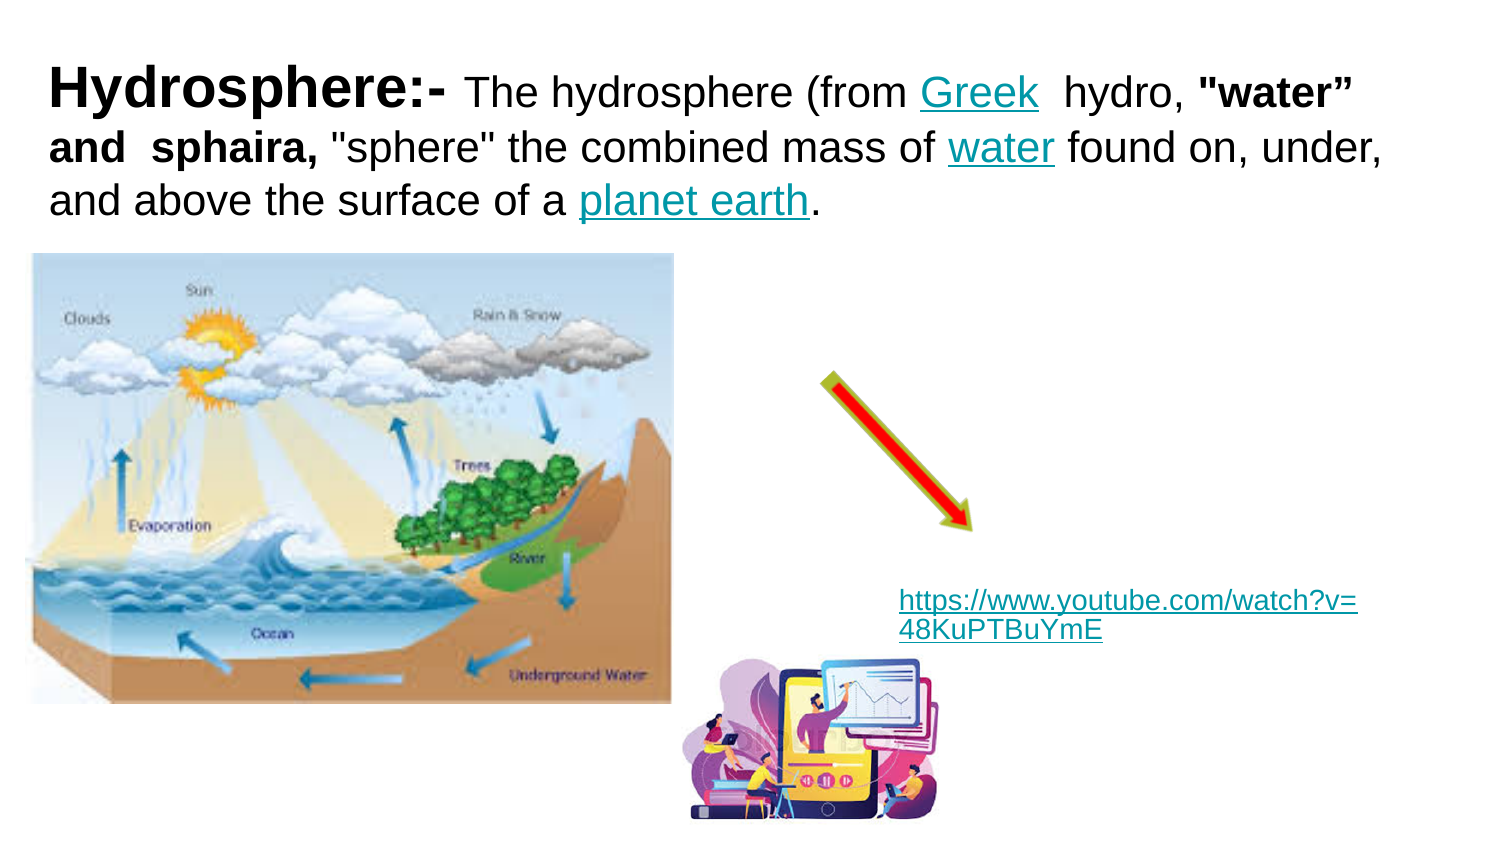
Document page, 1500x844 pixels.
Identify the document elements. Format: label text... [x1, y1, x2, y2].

picture [793, 365, 1007, 544]
text_box https://www.youtube.com/watch?v=48KuPTBuYmE [884, 574, 1377, 625]
picture [672, 645, 950, 831]
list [24, 253, 674, 704]
title Hydrosphere:- The hydrosphere (from Greek hydro, "water” and sphaira, "sphere" the combined mass of water found on, under, and above the surface of a planet earth. [33, 33, 1411, 304]
